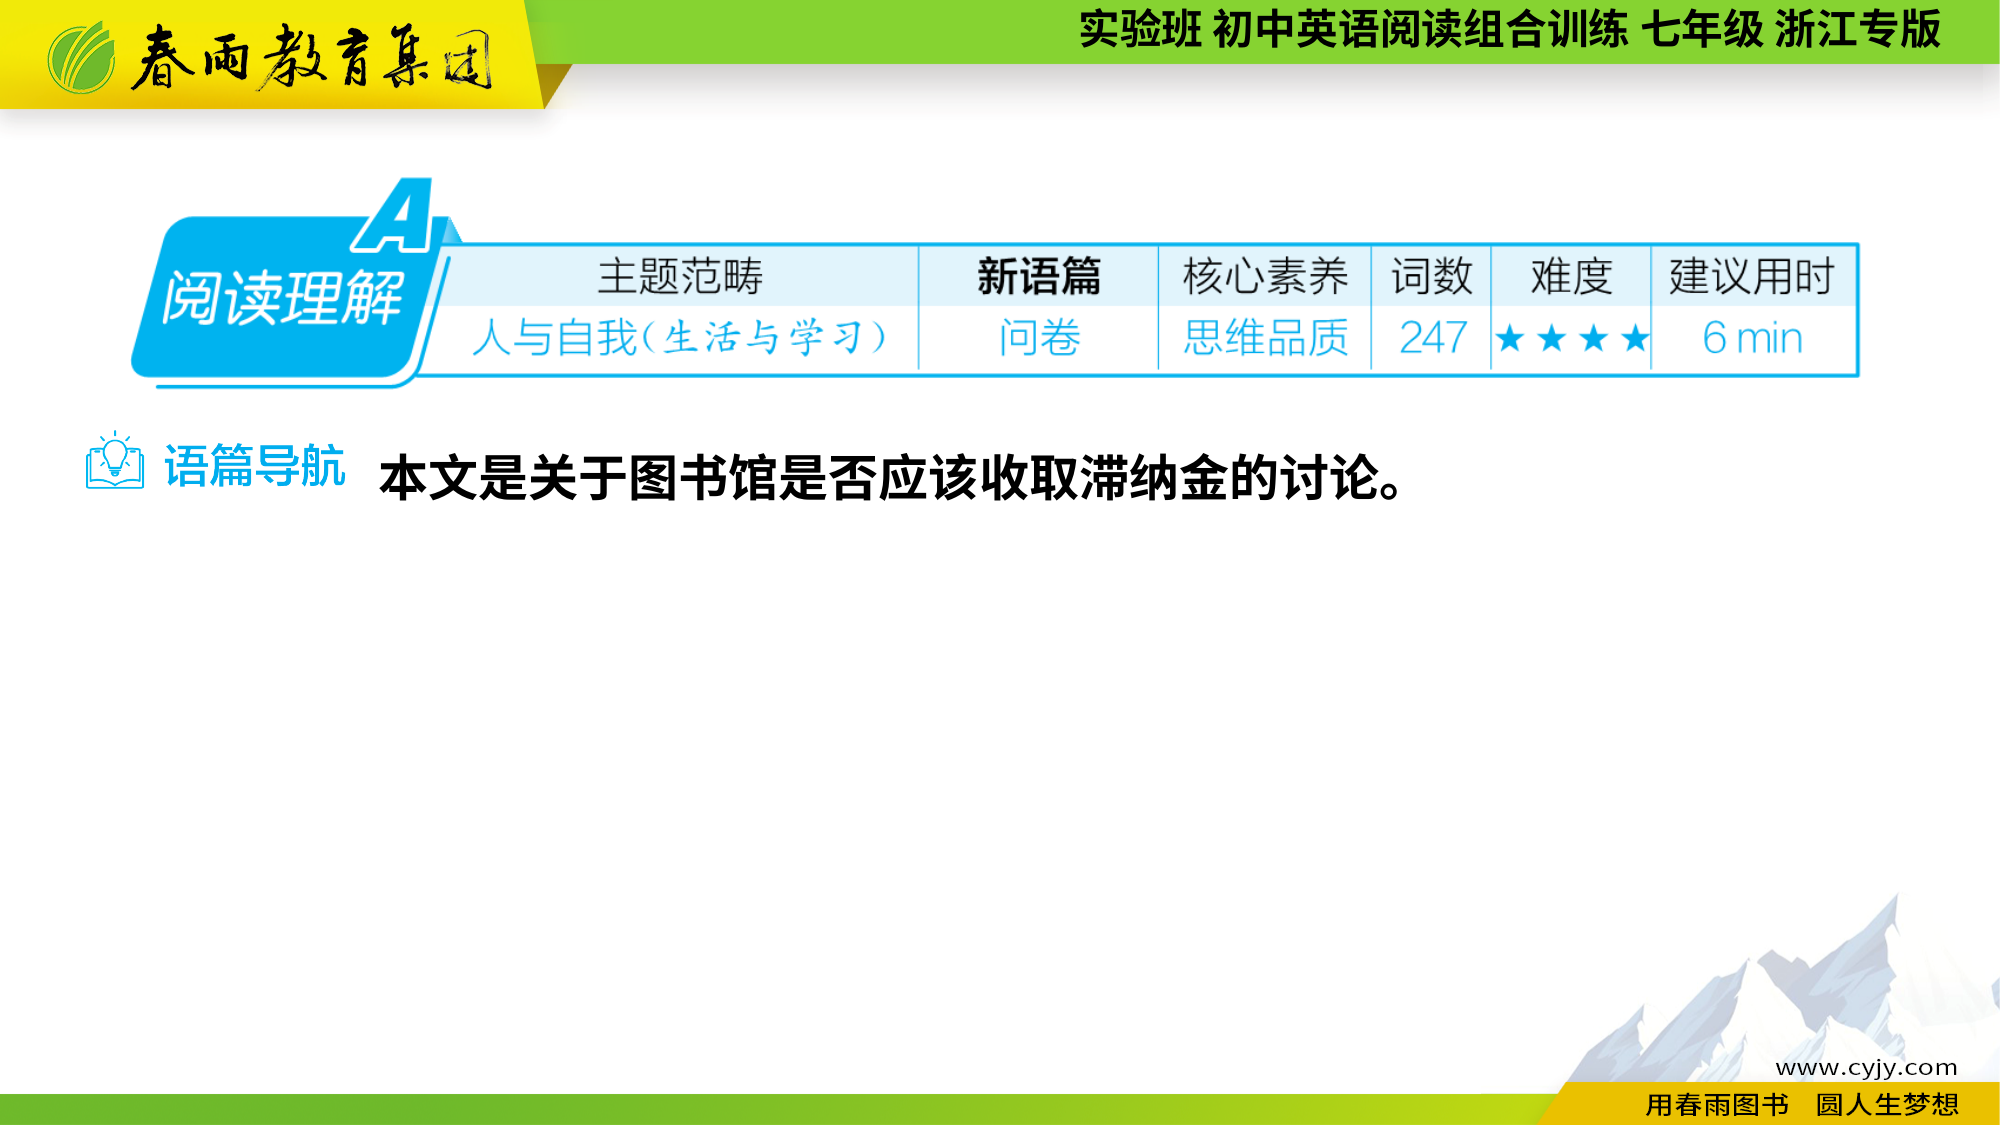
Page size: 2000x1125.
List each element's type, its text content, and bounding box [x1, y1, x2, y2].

list 本文是关于图书馆是否应该收取滞纳金的讨论。 [59, 409, 1944, 504]
picture [0, 0, 2000, 1125]
